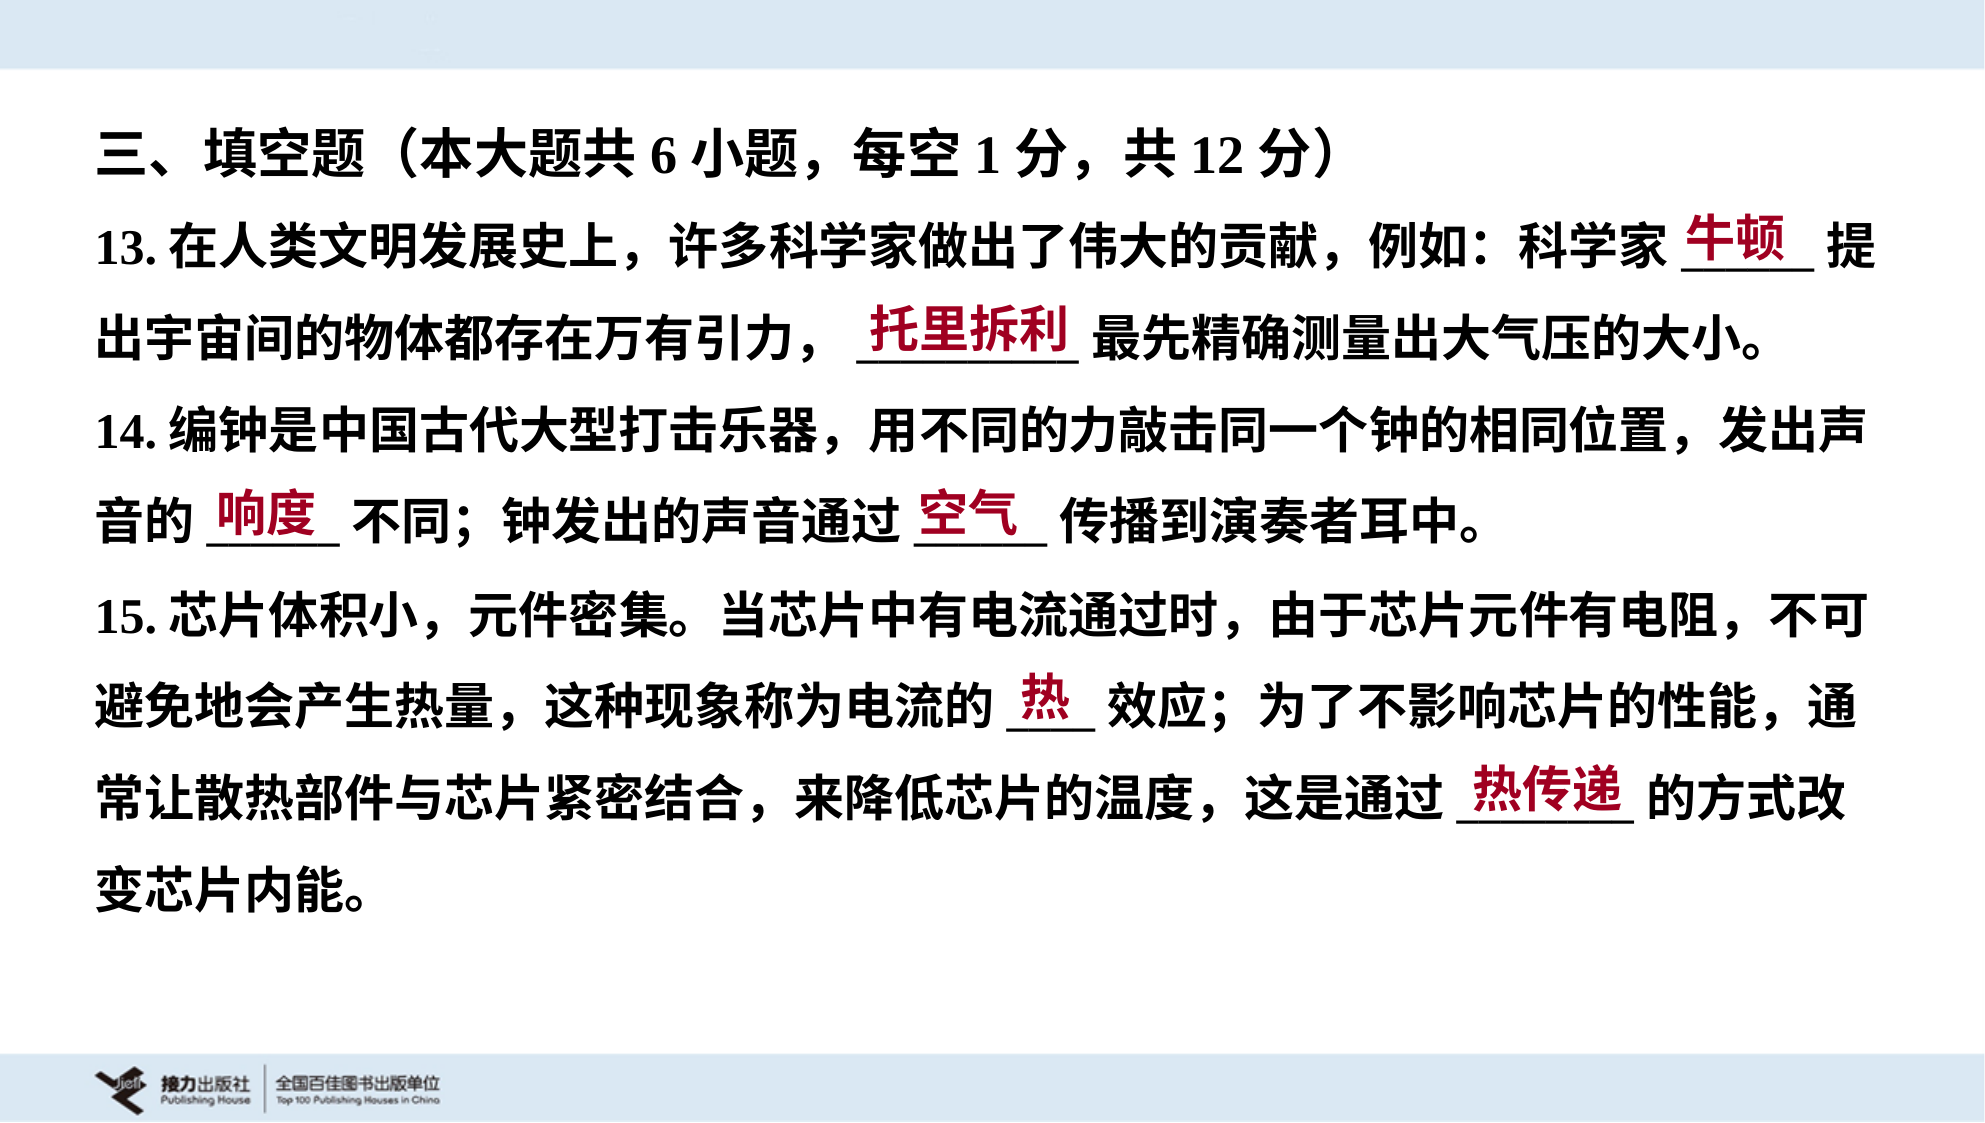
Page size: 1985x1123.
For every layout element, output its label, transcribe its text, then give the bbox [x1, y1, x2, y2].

text_box 13.在人类文明发展史上，许多科学家做出了伟大的贡献，例如：科学家______提 出宇宙间的物体都存在万有引力，__________最先精确测量出大气压的大小。 14.编钟是中国古代大型打击乐器，用不同的力敲击同一个钟的相同位置，发出声 音的______不同；钟发出的声音通过______传播到演奏者耳中。 [94, 183, 1892, 550]
text_box 三、填空题（本大题共6小题，每空1分，共12分） [94, 88, 1892, 183]
text_box 热传递 [1454, 730, 1642, 818]
text_box 托里拆利 [851, 270, 1089, 358]
text_box 热 [1001, 638, 1089, 726]
text_box 空气 [900, 453, 1038, 542]
text_box 牛顿 [1667, 178, 1805, 267]
picture [0, 0, 1985, 1122]
text_box 15.芯片体积小，元件密集。当芯片中有电流通过时，由于芯片元件有电阻，不可 避免地会产生热量，这种现象称为电流的____效应；为了不影响芯片的性能，通 常让散热部件与芯片紧密结合，来降低芯片的温度，这是通过________的方式改 变芯片内能。 [94, 551, 1892, 919]
text_box 响度 [197, 453, 335, 542]
